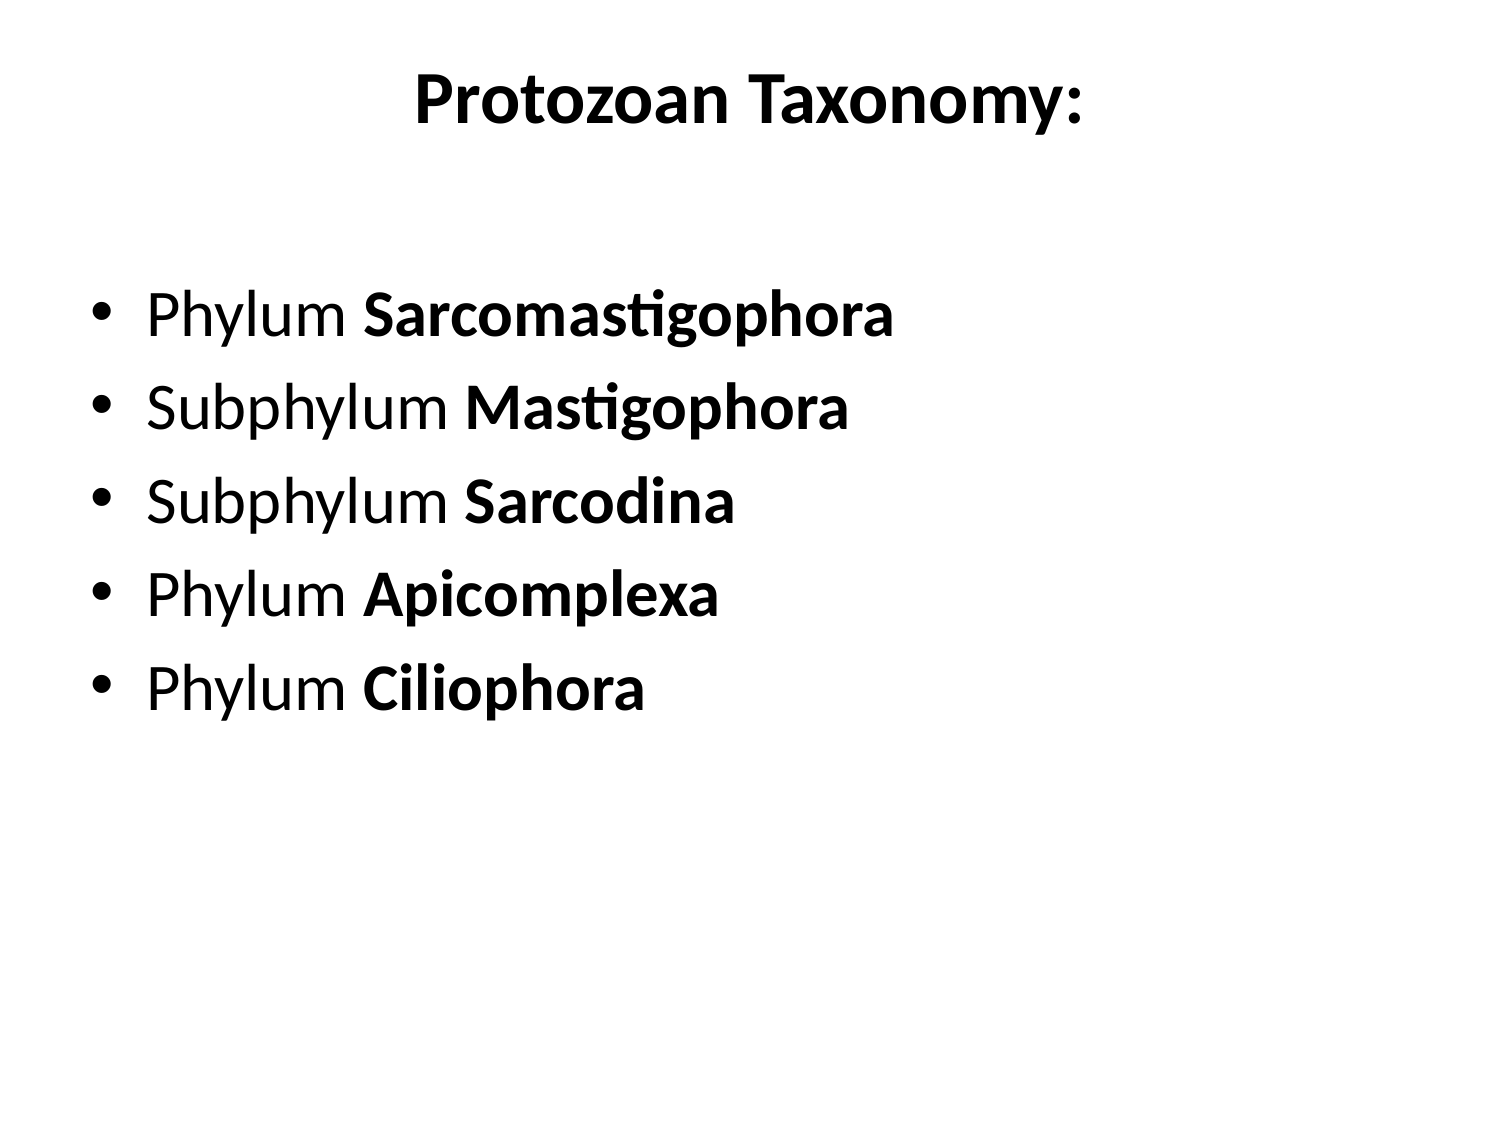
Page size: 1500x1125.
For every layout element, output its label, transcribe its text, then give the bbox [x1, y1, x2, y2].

title Protozoan Taxonomy: [75, 45, 1425, 233]
list Phylum Sarcomastigophora Subphylum Mastigophora Subphylum Sarcodina Phylum Apicomplexa Phylum Ciliophora [75, 262, 1425, 1005]
